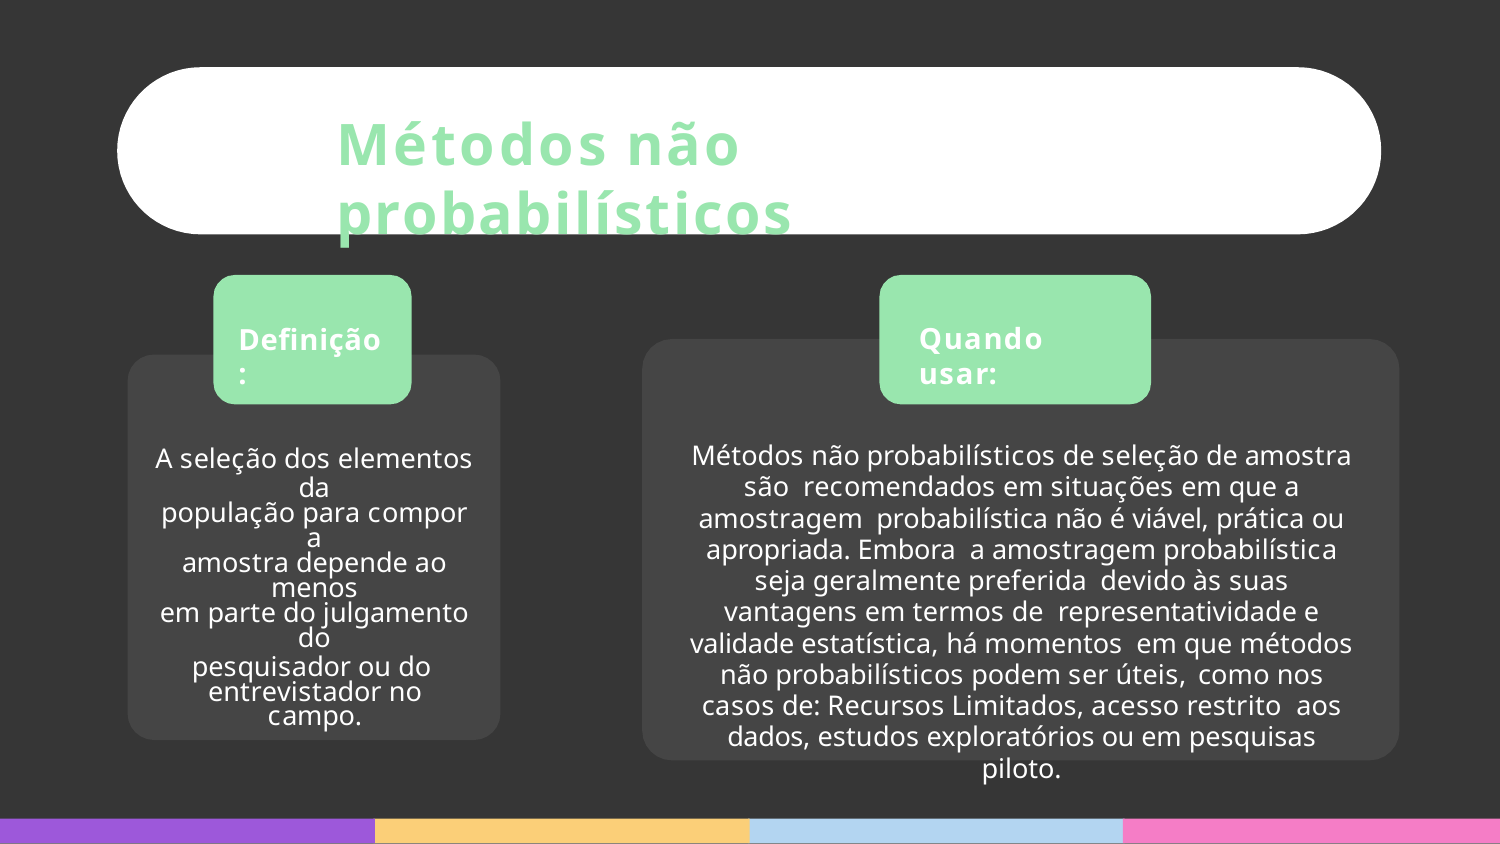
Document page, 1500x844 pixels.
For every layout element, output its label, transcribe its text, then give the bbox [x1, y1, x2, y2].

title Métodos não probabilísticos [334, 105, 1150, 250]
text_box Métodos não probabilísticos de seleção de amostra são recomendados em situações em que a amostragem probabilística não é viável, prática ou apropriada. Embora a amostragem probabilística seja geralmente preferida devido às suas vantagens em termos de representatividade e validade estatística, há momentos em que métodos não probabilísticos podem ser úteis, como nos casos de: Recursos Limitados, acesso restrito aos dados, estudos exploratórios ou em pesquisas piloto. [685, 769, 1357, 784]
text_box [127, 274, 501, 741]
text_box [0, 818, 1500, 844]
text_box [117, 67, 1382, 235]
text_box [641, 274, 1400, 761]
